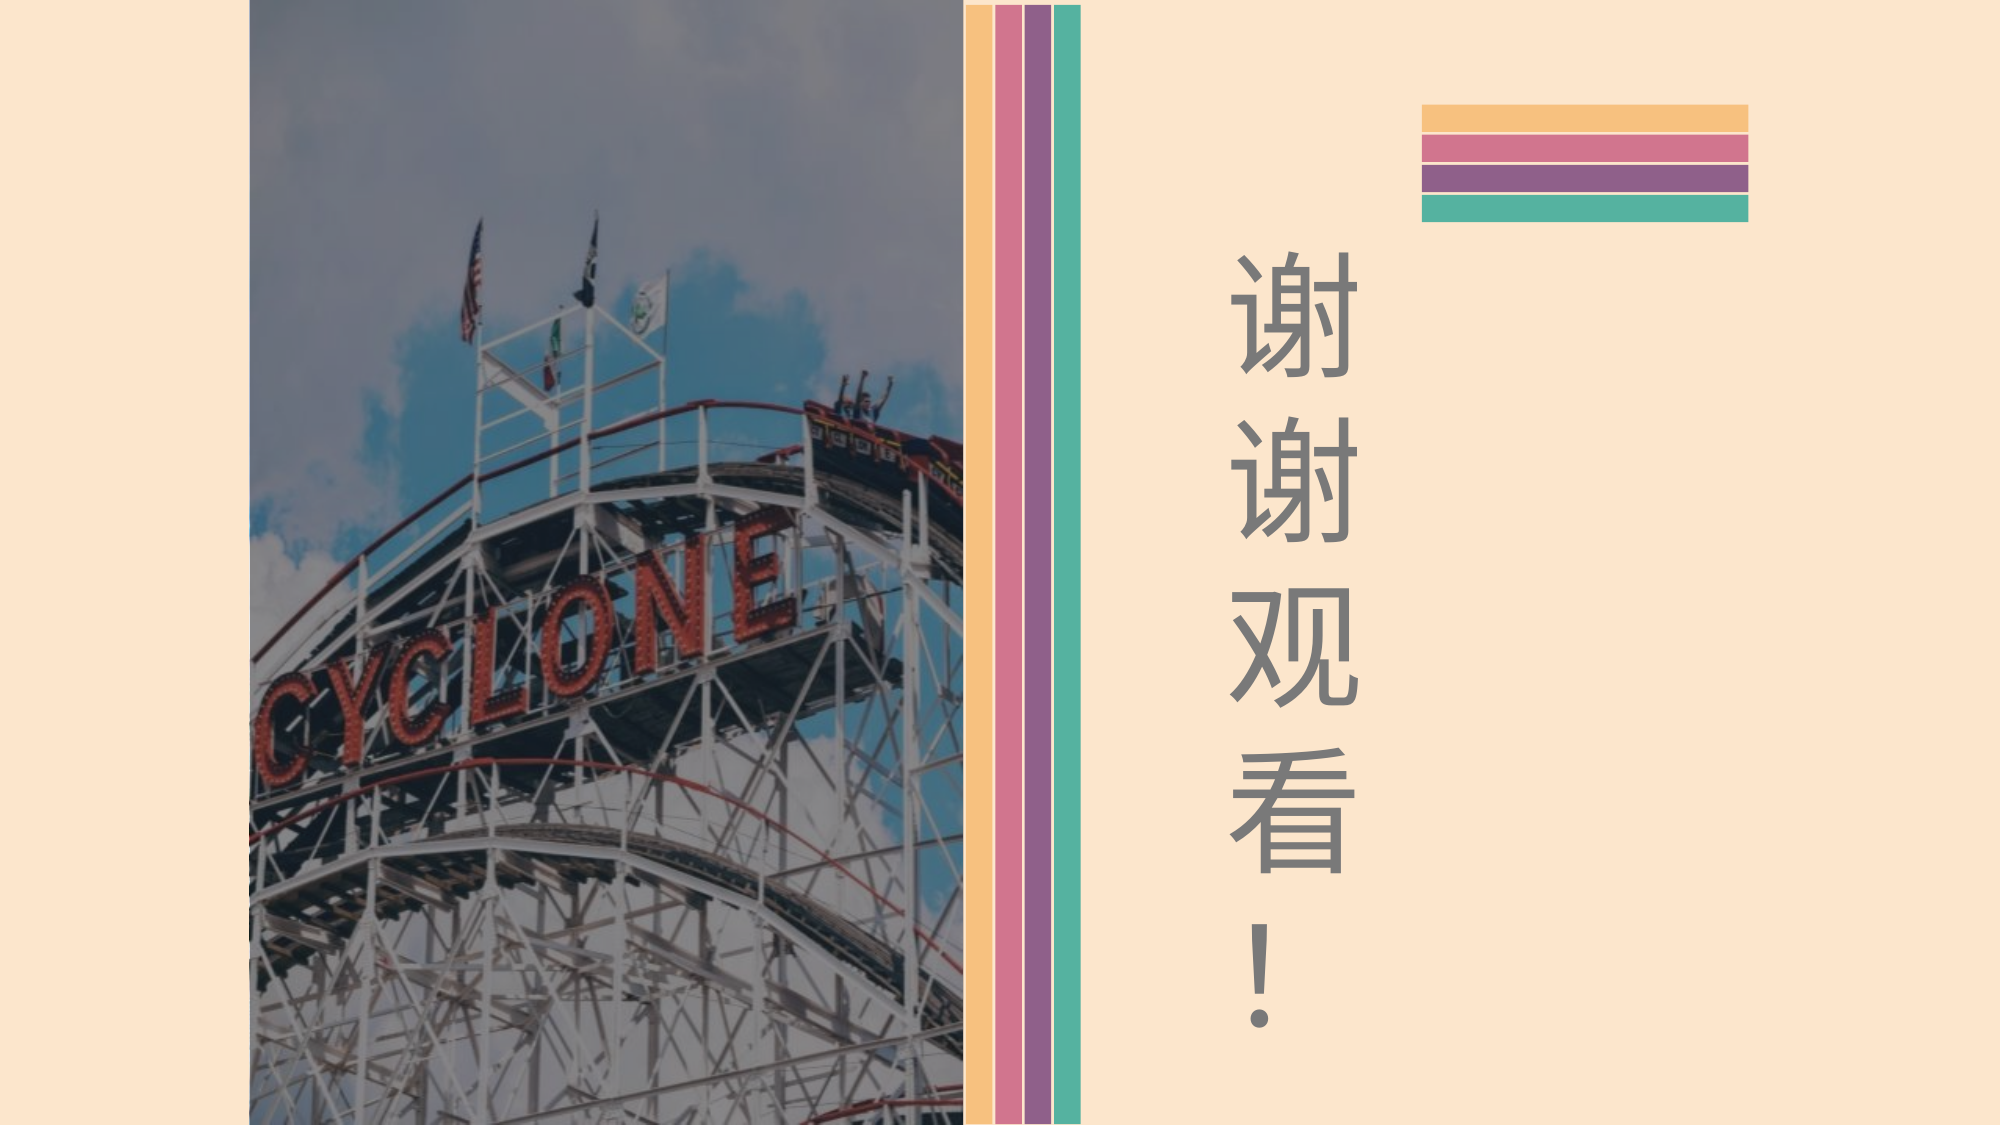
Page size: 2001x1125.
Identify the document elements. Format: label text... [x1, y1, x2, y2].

text_box 谢 谢 观 看 ！ [1167, 222, 1422, 507]
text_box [249, 0, 964, 1125]
text_box 谢 谢 观 看 ！ [1167, 622, 1422, 1063]
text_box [1421, 104, 1749, 223]
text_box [463, 507, 1584, 622]
